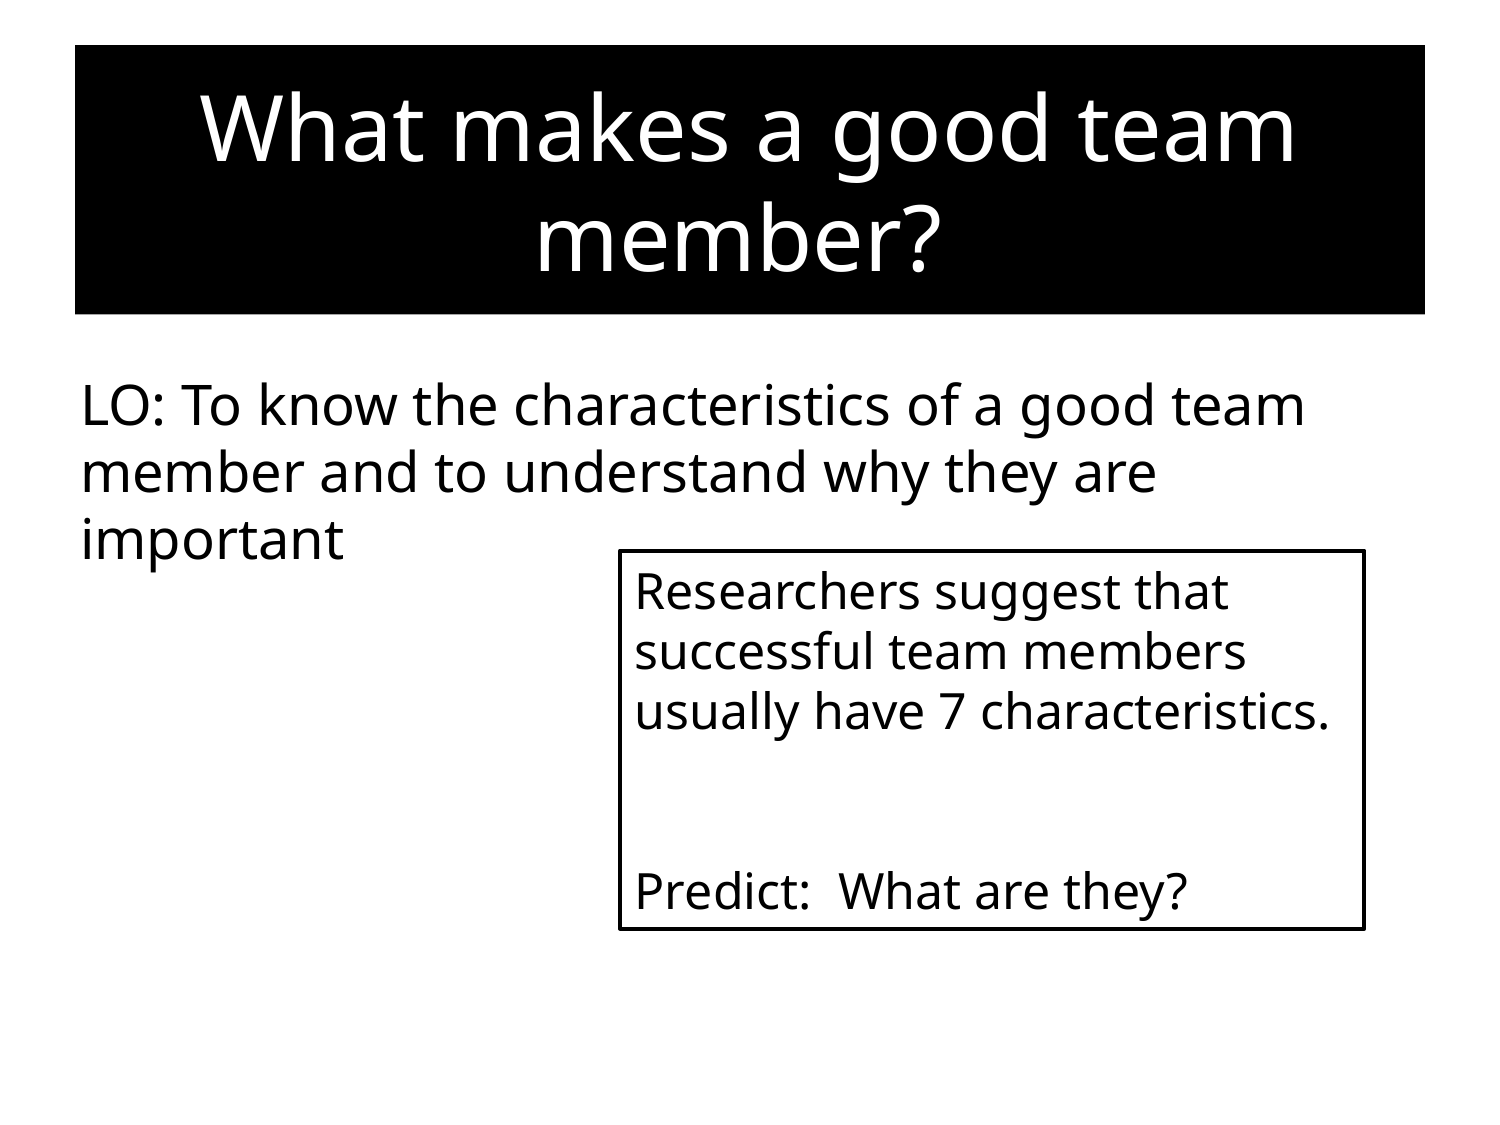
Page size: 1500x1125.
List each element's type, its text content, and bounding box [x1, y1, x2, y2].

text_box Researchers suggest that successful team members usually have 7 characteristics. Predict: What are they? [618, 549, 1366, 931]
list LO: To know the characteristics of a good team member and to understand why they are important [64, 361, 1415, 579]
title What makes a good team member? [75, 45, 1425, 315]
